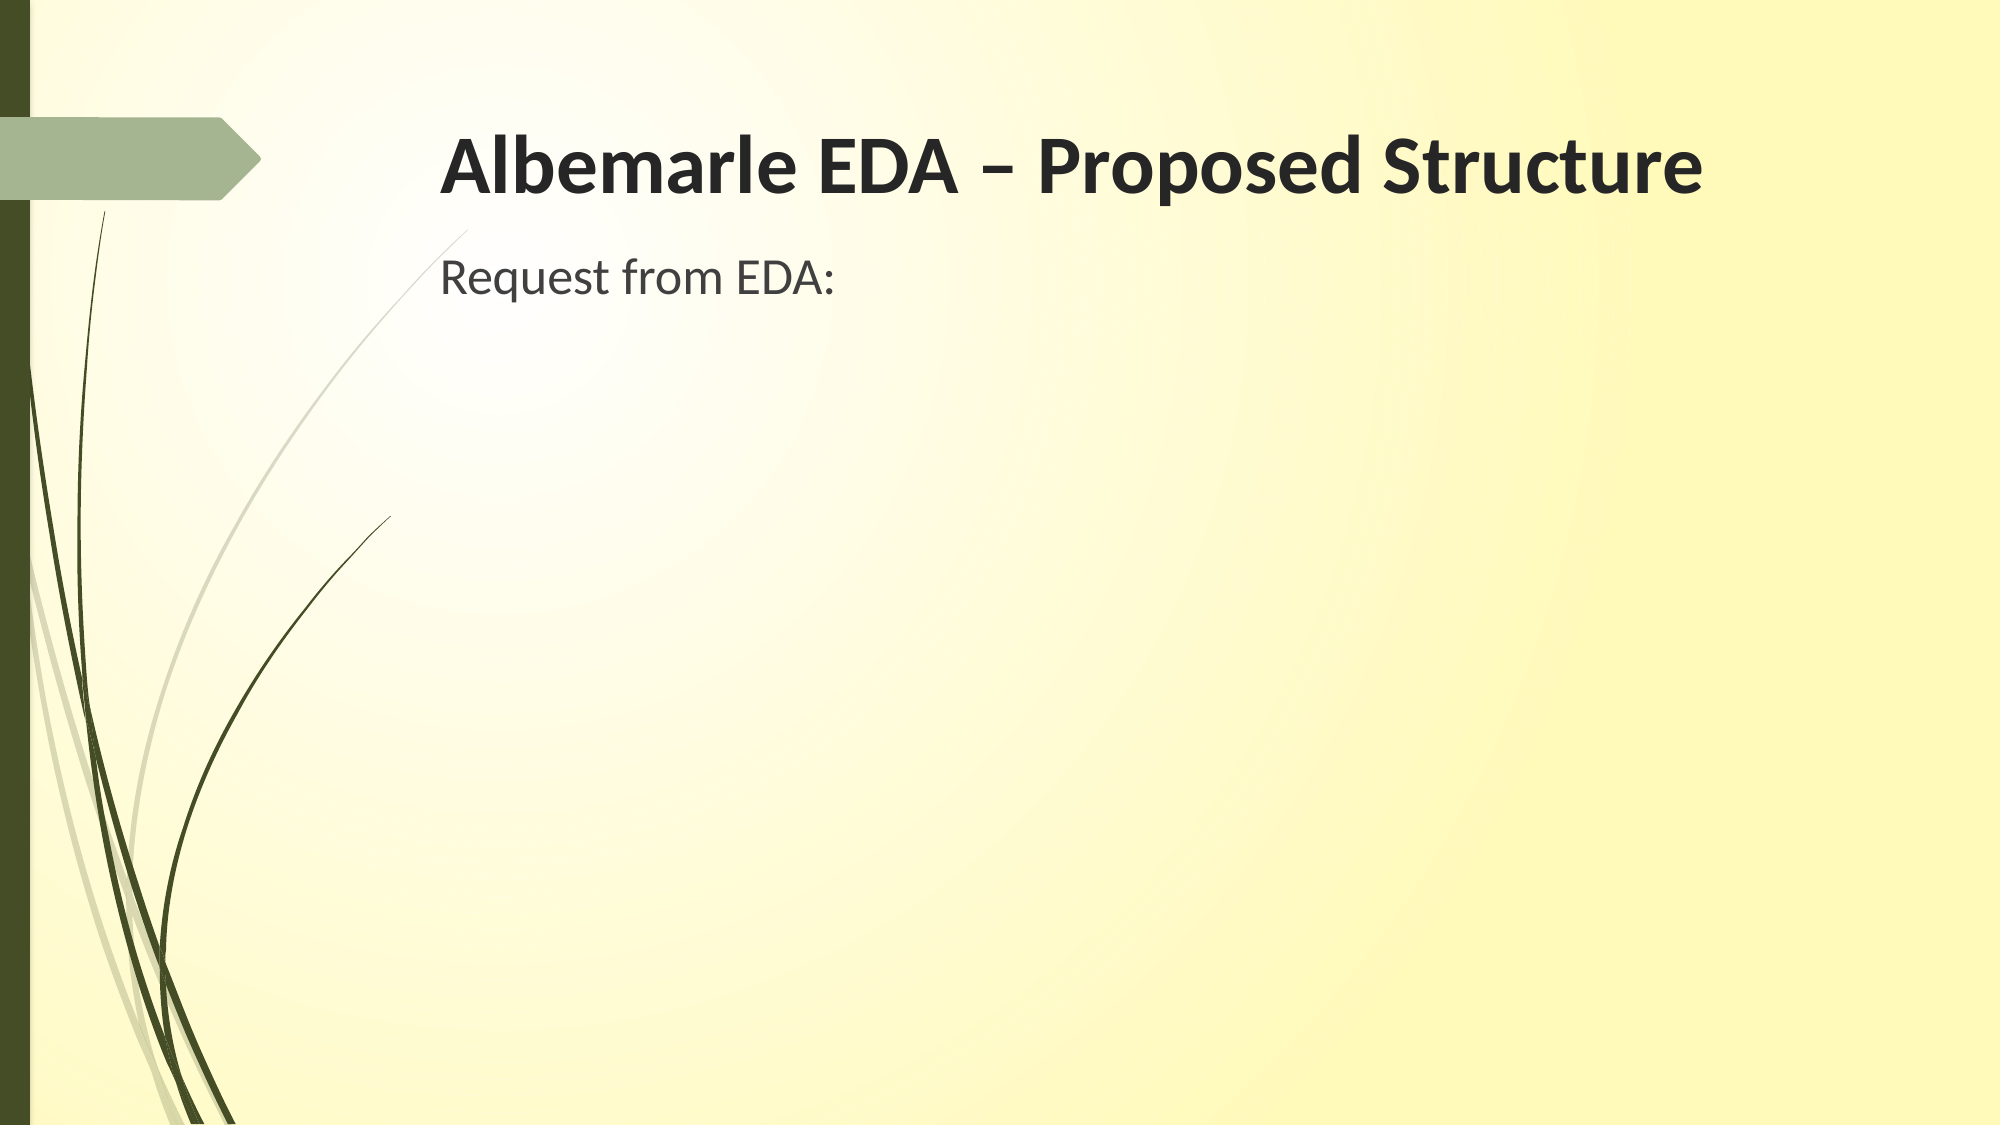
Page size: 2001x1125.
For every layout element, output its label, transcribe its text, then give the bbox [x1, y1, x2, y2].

list Request from EDA: [424, 234, 1888, 1057]
title Albemarle EDA – Proposed Structure [425, 102, 1888, 234]
